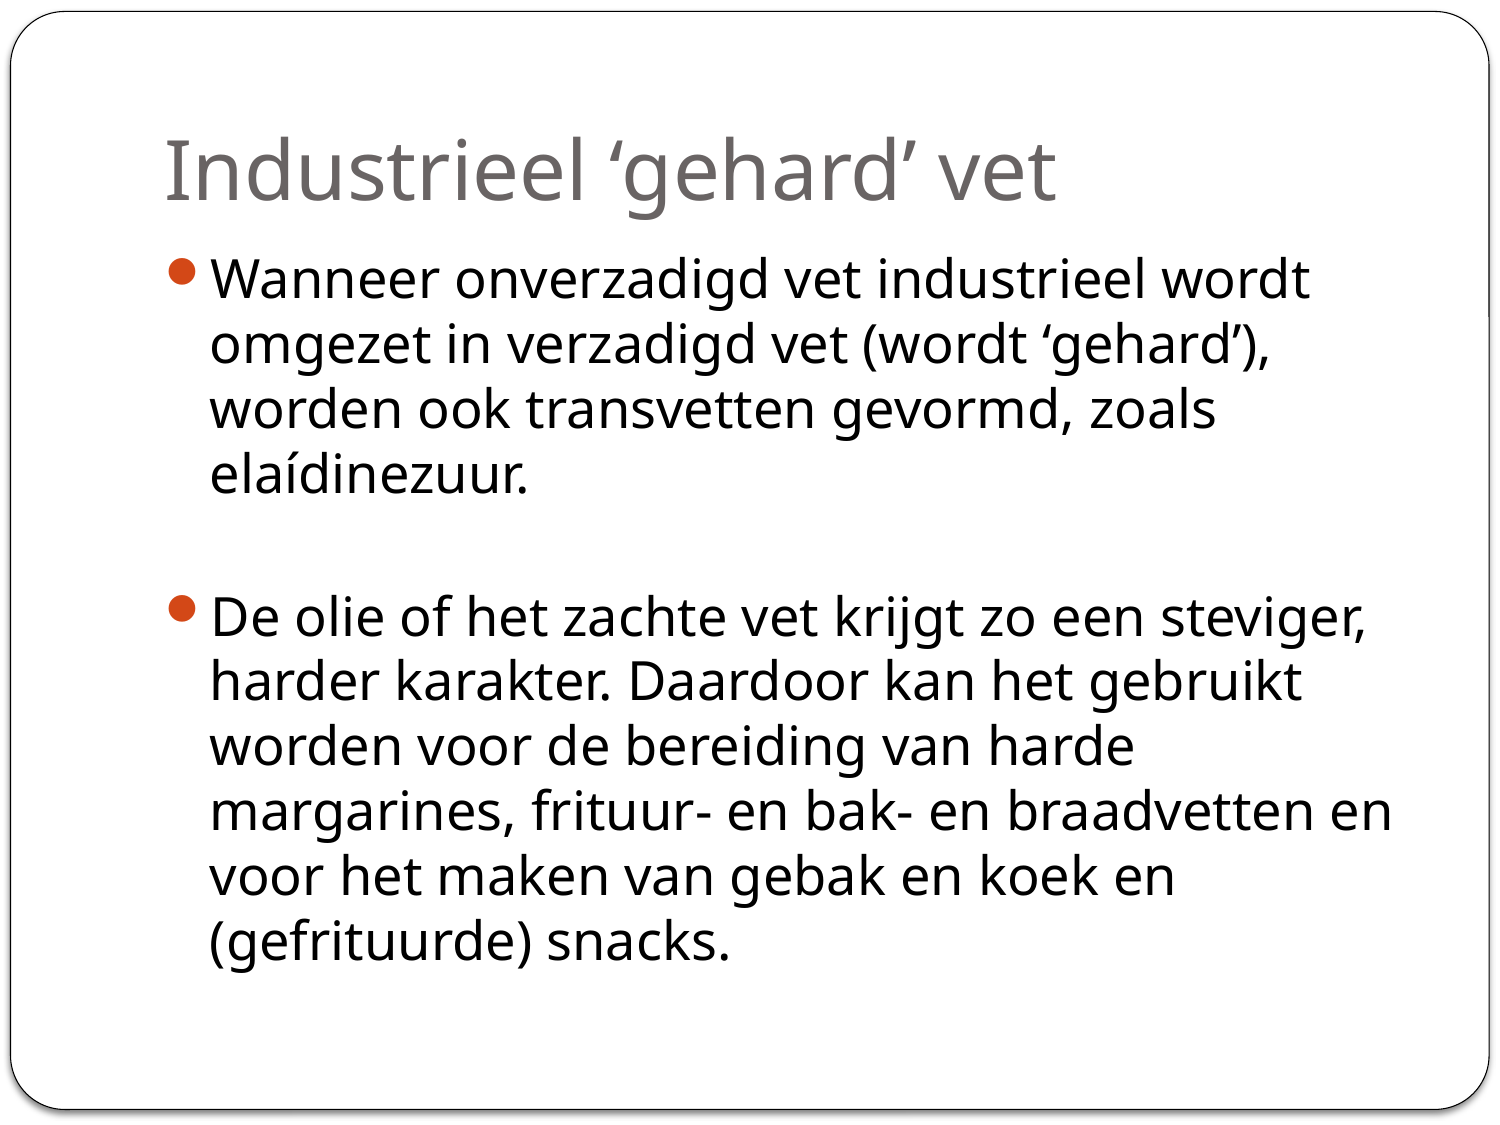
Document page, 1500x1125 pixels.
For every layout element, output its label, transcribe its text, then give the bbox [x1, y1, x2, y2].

list Wanneer onverzadigd vet industrieel wordt omgezet in verzadigd vet (wordt ‘gehard’), worden ook transvetten gevormd, zoals elaídinezuur. De olie of het zachte vet krijgt zo een steviger, harder karakter. Daardoor kan het gebruikt worden voor de bereiding van harde margarines, frituur- en bak- en braadvetten en voor het maken van gebak en koek en (gefrituurde) snacks. [150, 237, 1425, 988]
title Industrieel ‘gehard’ vet [150, 45, 1425, 233]
